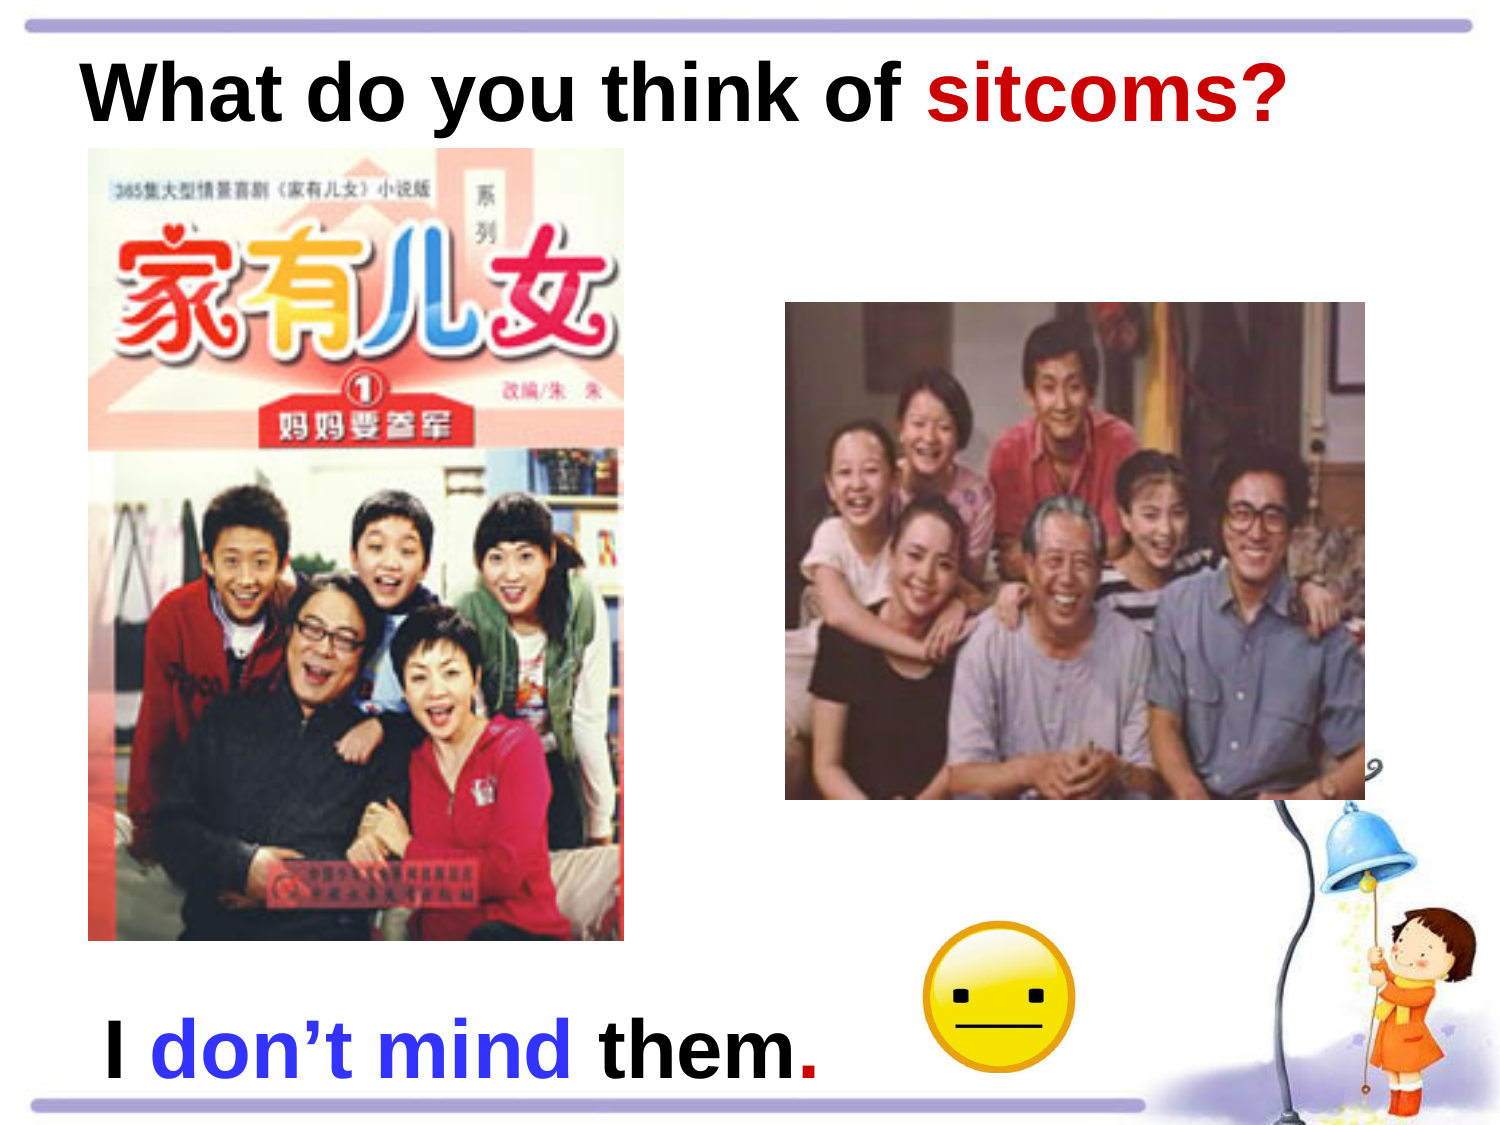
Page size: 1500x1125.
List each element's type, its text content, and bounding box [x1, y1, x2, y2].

picture [0, 0, 1500, 1125]
text_box I don’t mind them. [88, 987, 951, 1103]
text_box What do you think of sitcoms? [64, 31, 1400, 146]
